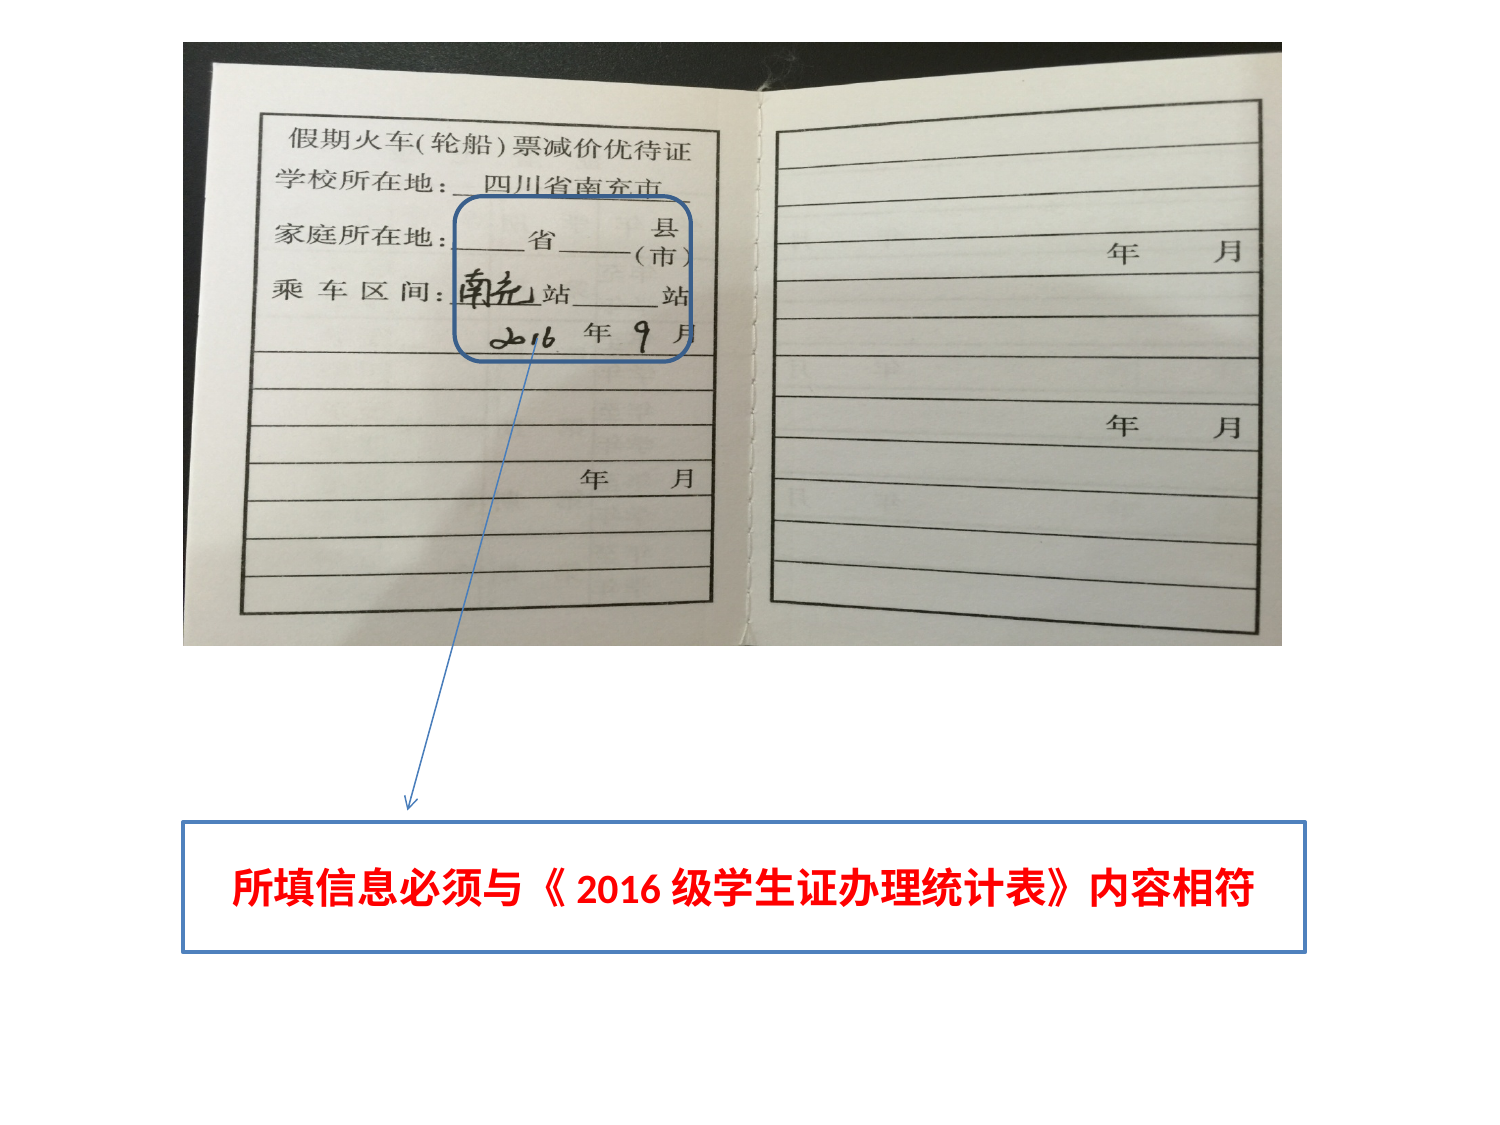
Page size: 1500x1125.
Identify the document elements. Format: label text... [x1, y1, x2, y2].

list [182, 42, 1282, 646]
text_box 所填信息必须与《2016级学生证办理统计表》内容相符 [181, 820, 1307, 954]
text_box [407, 337, 538, 811]
